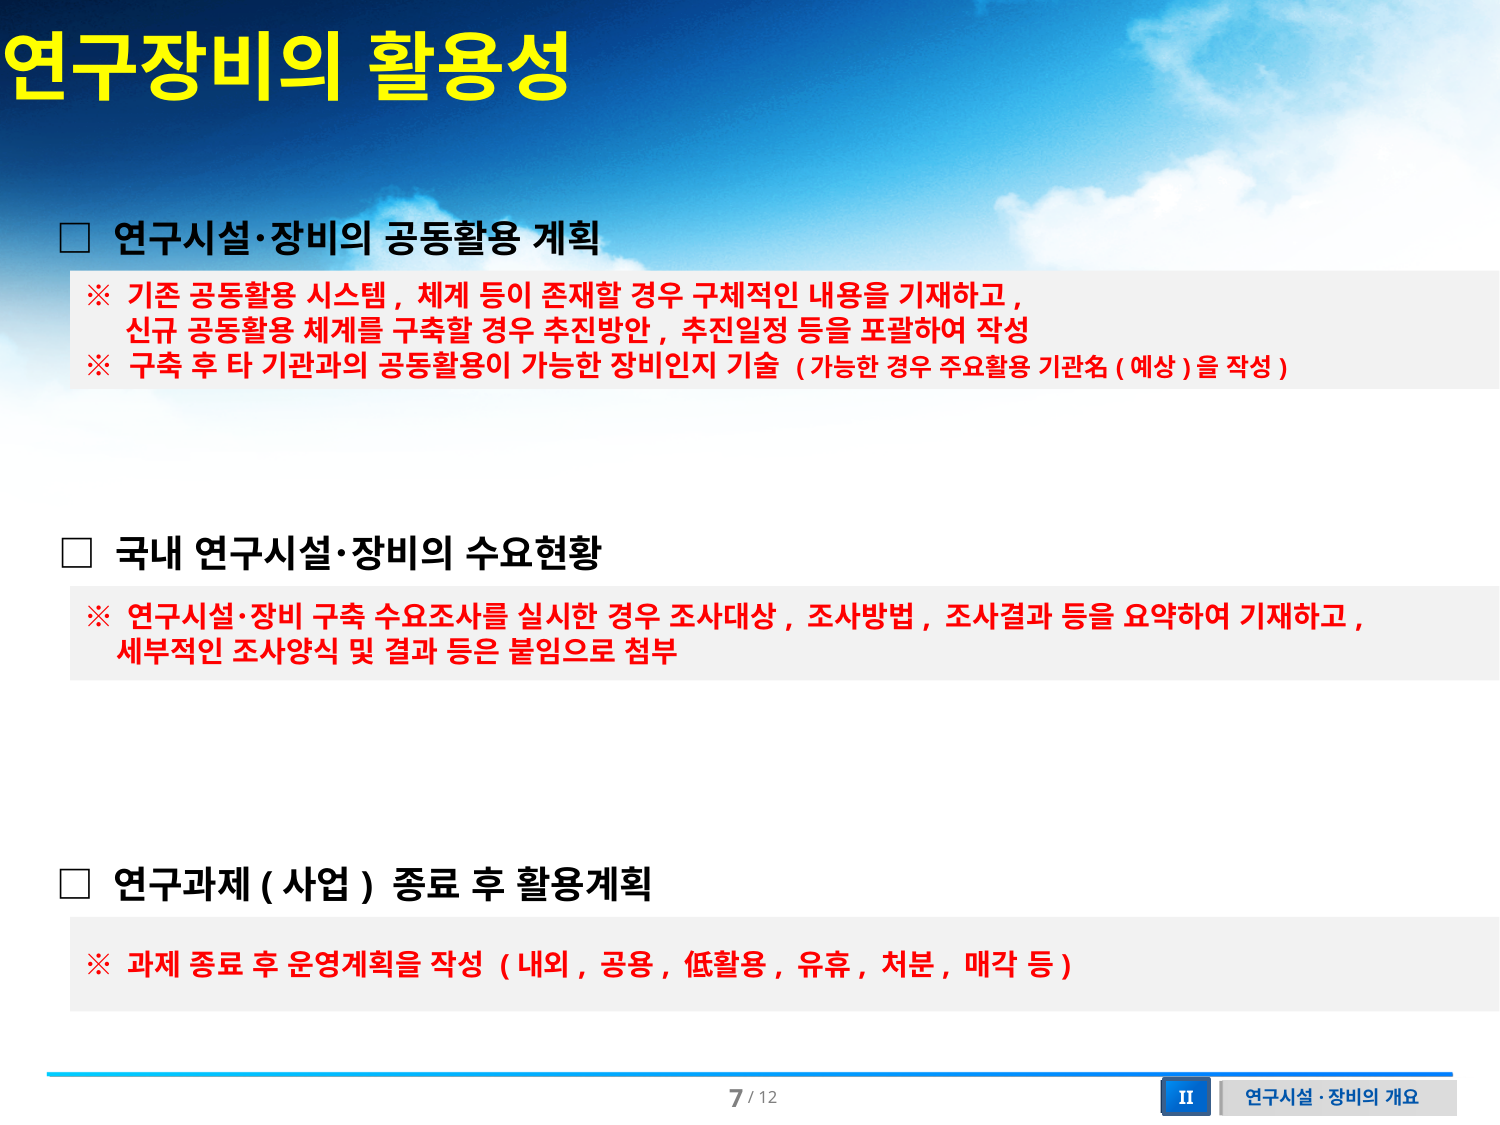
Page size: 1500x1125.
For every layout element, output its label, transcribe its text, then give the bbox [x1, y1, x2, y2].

text_box □ 연구과제(사업) 종료 후 활용계획 [42, 853, 1413, 914]
text_box □ 국내 연구시설･장비의 수요현황 [43, 522, 1442, 582]
text_box ※ 과제 종료 후 운영계획을 작성 (내외, 공용, 低활용, 유휴, 처분, 매각 등) [68, 915, 1500, 1013]
text_box ※ 연구시설･장비 구축 수요조사를 실시한 경우 조사대상, 조사방법, 조사결과 등을 요약하여 기재하고, 세부적인 조사양식 및 결과 등은 붙임으로 첨부 [68, 584, 1500, 683]
picture [0, 1070, 1500, 1078]
picture [0, 0, 1500, 528]
text_box □ 연구시설･장비의 공동활용 계획 [42, 207, 1413, 268]
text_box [1160, 1077, 1457, 1116]
text_box ※ 기존 공동활용 시스템, 체계 등이 존재할 경우 구체적인 내용을 기재하고, 신규 공동활용 체계를 구축할 경우 추진방안, 추진일정 등을 포괄하여 작성 ※ 구축 후 타 기관과의 공동활용이 가능한 장비인지 기술 (가능한 경우 주요활용 기관名(예상)을 작성) [68, 269, 1500, 391]
text_box 연구장비의 활용성 [0, 12, 702, 117]
